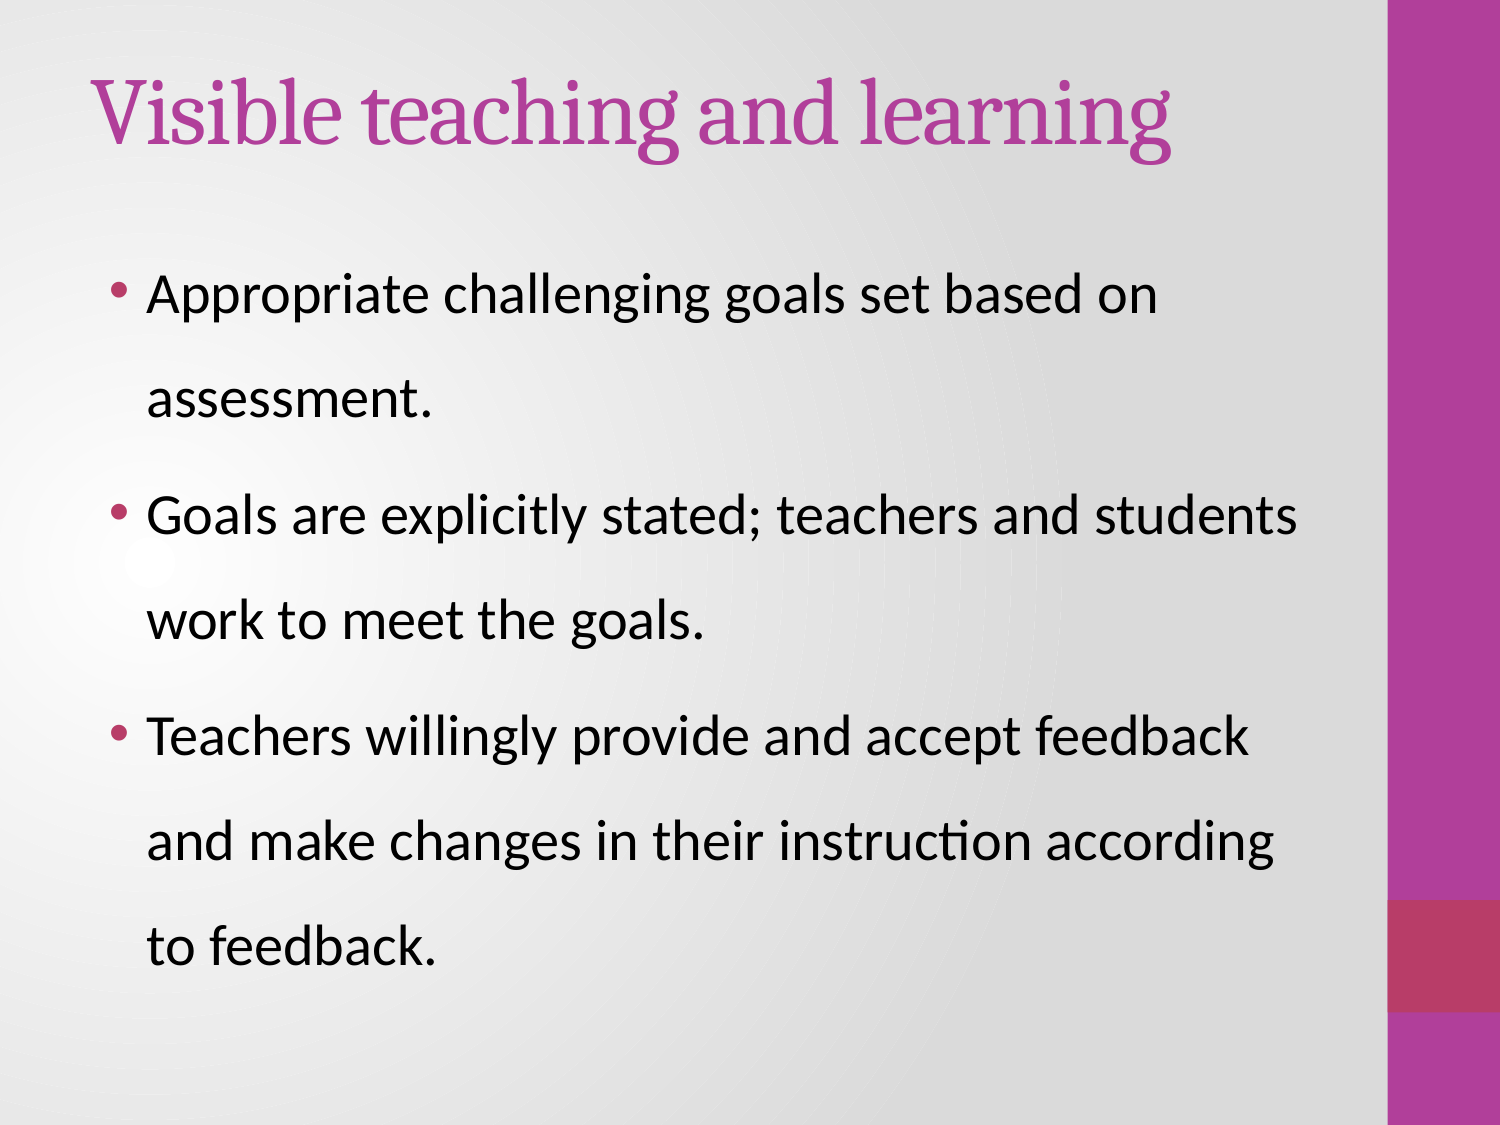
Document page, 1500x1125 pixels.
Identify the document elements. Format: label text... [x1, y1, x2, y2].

list Appropriate challenging goals set based on assessment. Goals are explicitly stated; teachers and students work to meet the goals. Teachers willingly provide and accept feedback and make changes in their instruction according to feedback. [75, 212, 1325, 1000]
title Visible teaching and learning [75, 12, 1325, 200]
